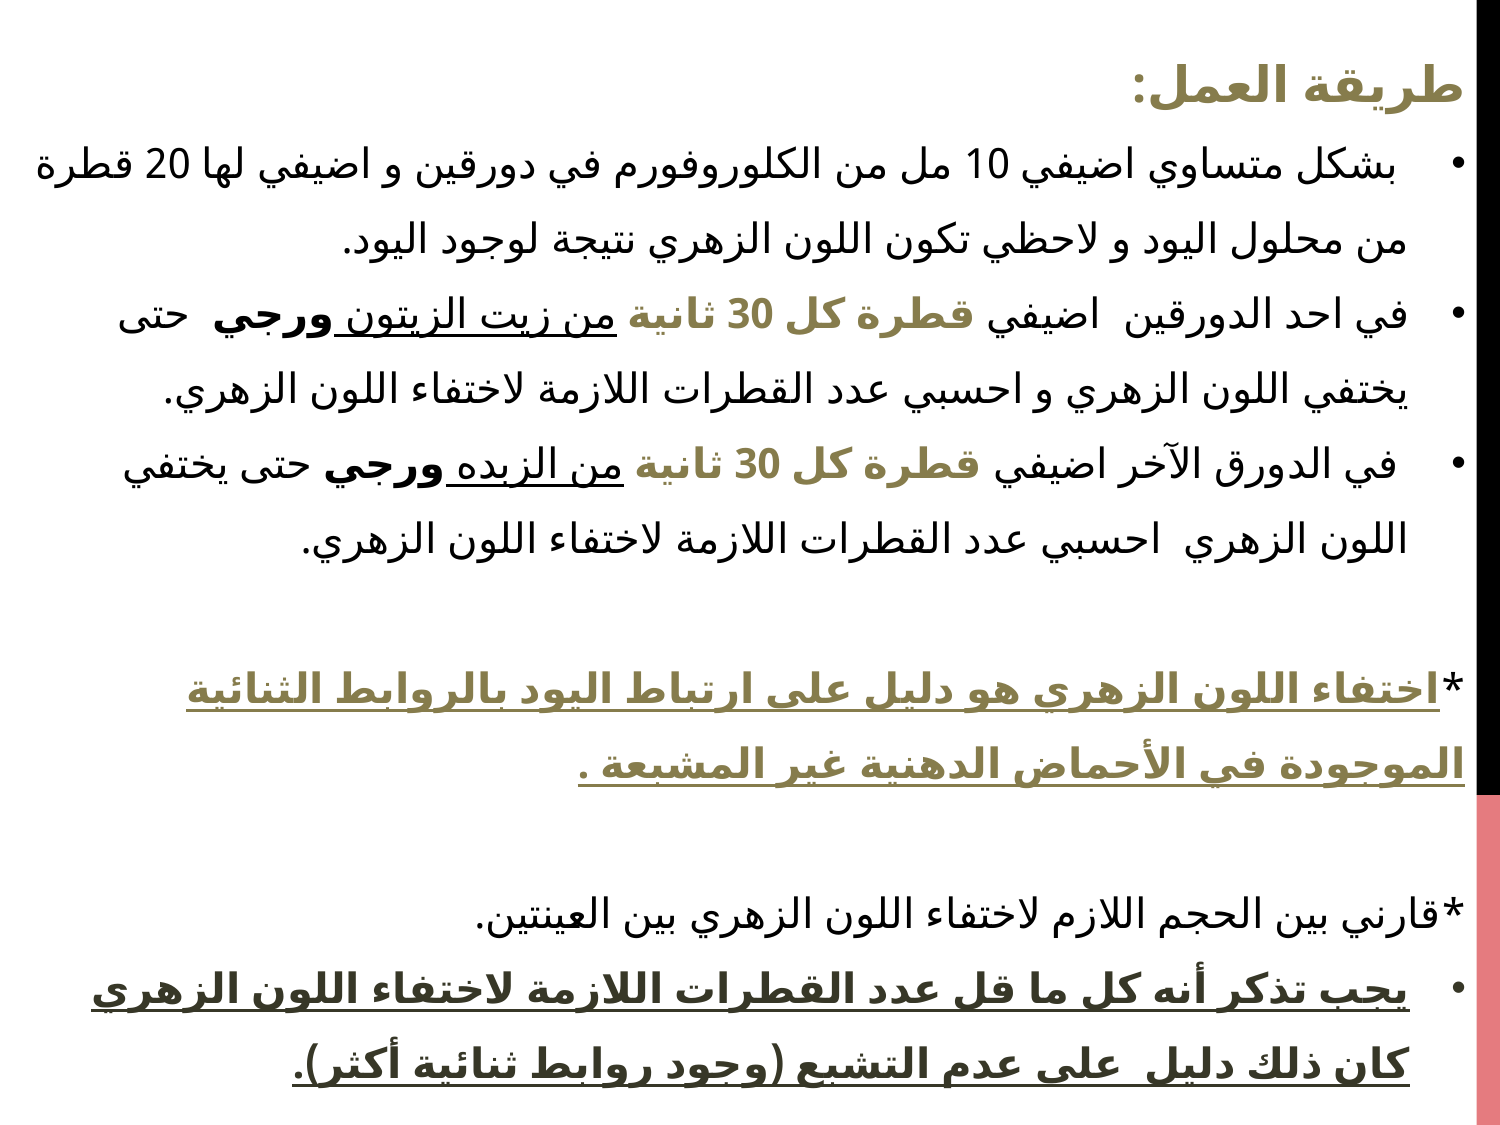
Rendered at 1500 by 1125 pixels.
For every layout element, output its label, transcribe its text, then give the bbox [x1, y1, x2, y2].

text_box طريقة العمل: بشكل متساوي اضيفي 10 مل من الكلوروفورم في دورقين و اضيفي لها 20 قطرة من محلول اليود و لاحظي تكون اللون الزهري نتيجة لوجود اليود. في احد الدورقين اضيفي قطرة كل 30 ثانية من زيت الزيتون ورجي حتى يختفي اللون الزهري و احسبي عدد القطرات اللازمة لاختفاء اللون الزهري. في الدورق الآخر اضيفي قطرة كل 30 ثانية من الزبده ورجي حتى يختفي اللون الزهري احسبي عدد القطرات اللازمة لاختفاء اللون الزهري. *اختفاء اللون الزهري هو دليل على ارتباط اليود بالروابط الثنائية الموجودة في الأحماض الدهنية غير المشبعة . *قارني بين الحجم اللازم لاختفاء اللون الزهري بين العينتين. يجب تذكر أنه كل ما قل عدد القطرات اللازمة لاختفاء اللون الزهري كان ذلك دليل على عدم التشبع (وجود روابط ثنائية أكثر). [12, 14, 1481, 1095]
